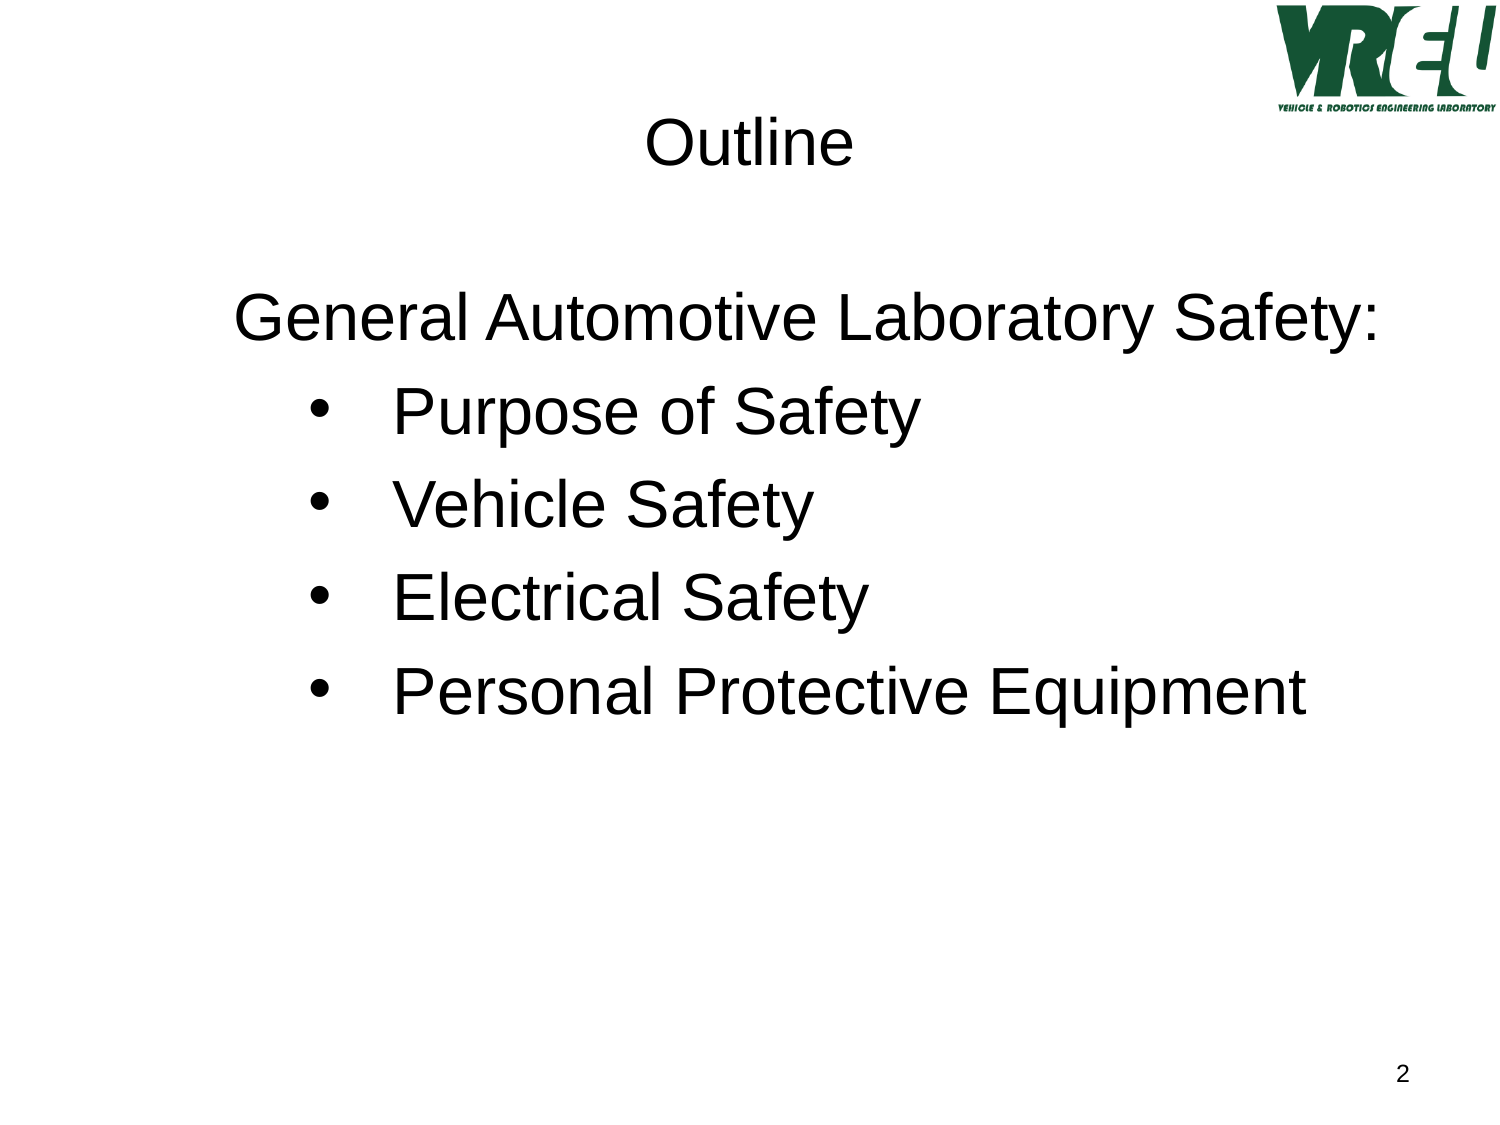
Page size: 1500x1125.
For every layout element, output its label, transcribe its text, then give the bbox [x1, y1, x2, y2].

subtitle General Automotive Laboratory Safety: Purpose of Safety Vehicle Safety Electrical Safety Personal Protective Equipment [218, 266, 1500, 765]
slide_number 2 [1074, 1042, 1425, 1103]
picture [1271, 0, 1500, 116]
text_box Outline [74, 45, 1425, 233]
